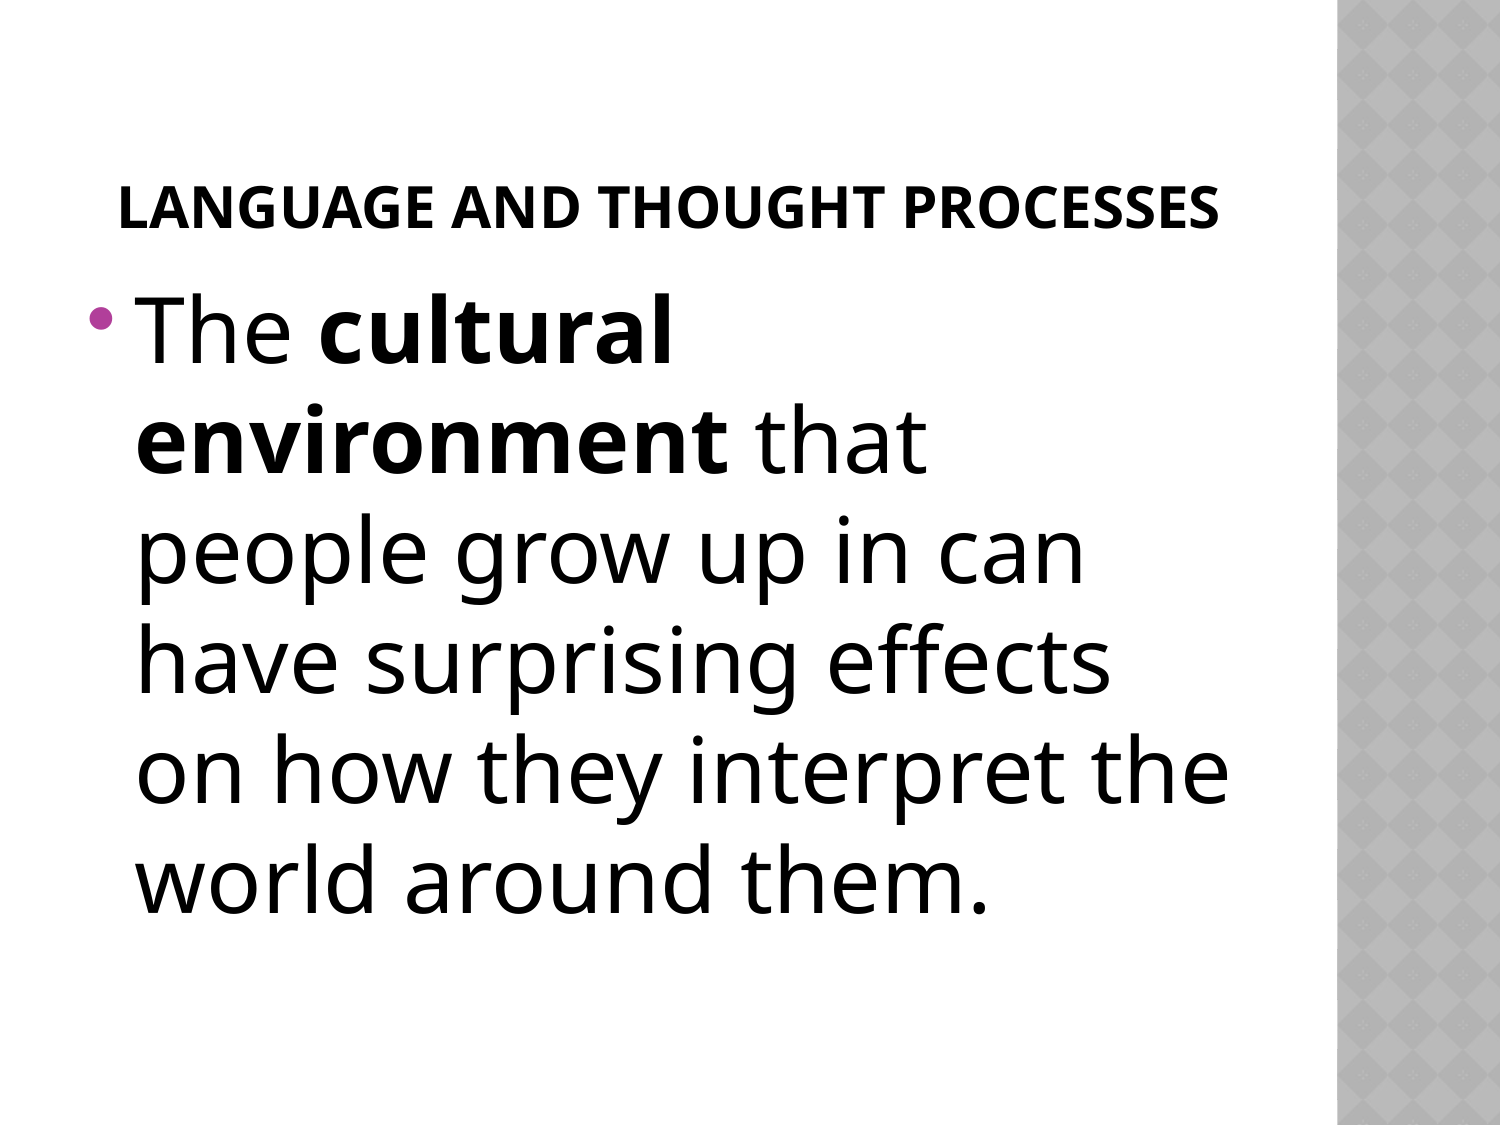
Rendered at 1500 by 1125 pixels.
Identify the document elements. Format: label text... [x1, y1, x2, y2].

title Language and thought processes [75, 52, 1263, 240]
list The cultural environment that people grow up in can have surprising effects on how they interpret the world around them. [75, 264, 1263, 1059]
